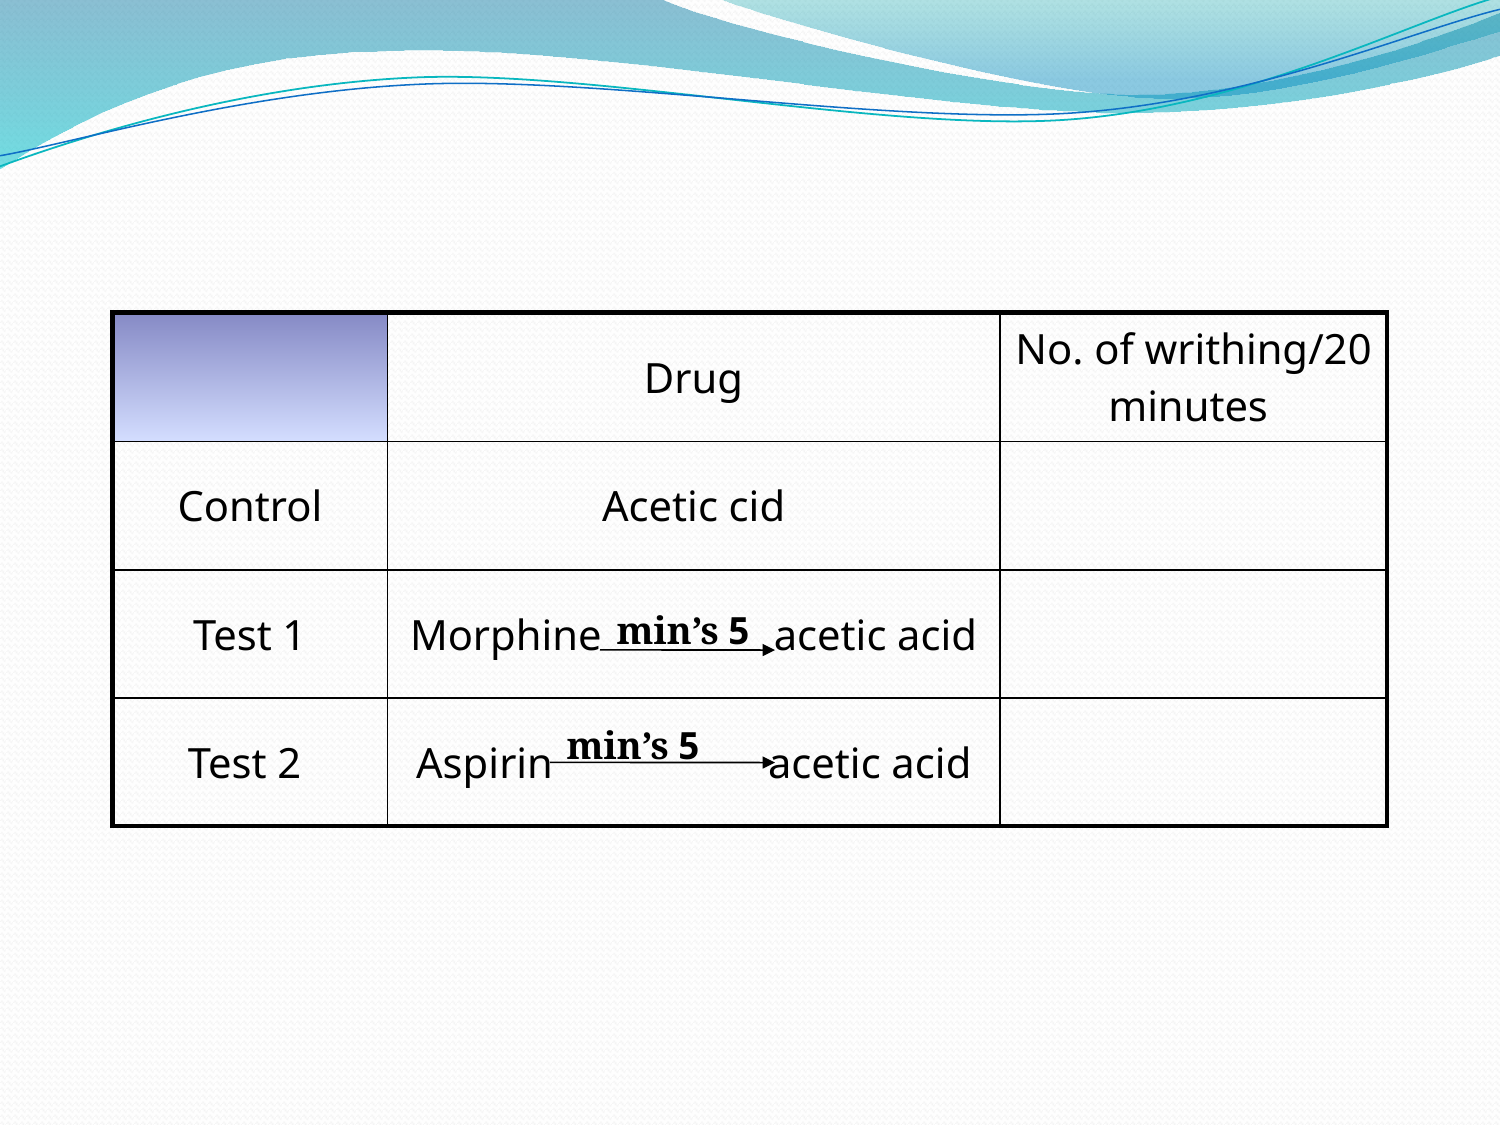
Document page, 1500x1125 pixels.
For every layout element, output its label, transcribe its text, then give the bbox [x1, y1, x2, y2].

table_cell [1001, 442, 1385, 569]
text_box 5 min’s [551, 714, 714, 775]
table_cell [1001, 571, 1385, 697]
table_cell Morphine acetic acid [388, 571, 999, 697]
table_cell Aspirin acetic acid [388, 699, 999, 824]
table_header [115, 315, 387, 441]
table_cell Control [115, 442, 387, 569]
table_cell Test 1 [115, 571, 387, 697]
table_header No. of writhing/20 minutes [1001, 315, 1385, 441]
table_header Drug [388, 315, 999, 441]
table_cell Acetic cid [388, 442, 999, 569]
table_cell Test 2 [115, 699, 387, 824]
table_cell [1001, 699, 1385, 824]
text_box 5 min’s [601, 599, 764, 660]
text_box [764, 644, 775, 656]
text_box [714, 756, 775, 769]
